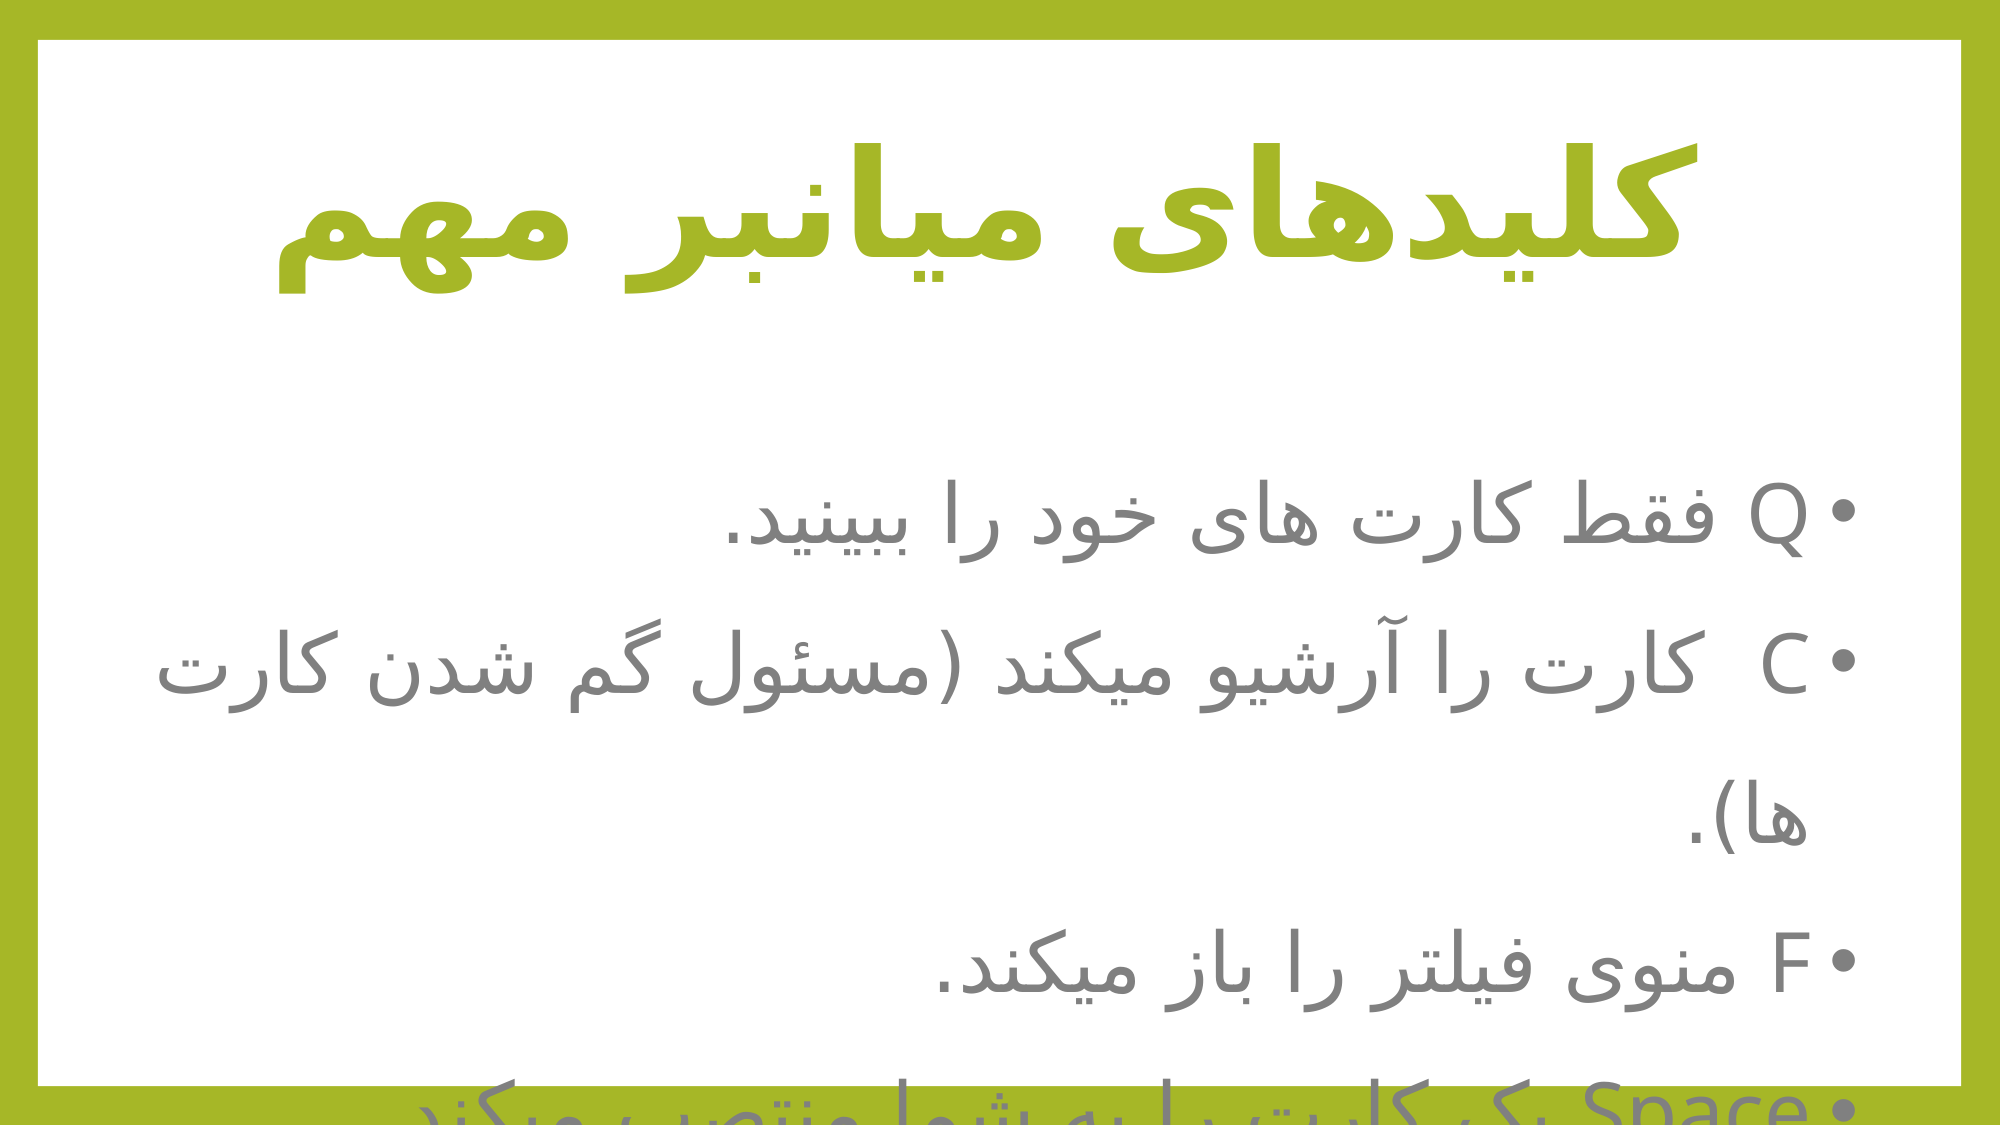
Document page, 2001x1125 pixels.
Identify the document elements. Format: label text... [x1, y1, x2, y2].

text_box Q فقط کارت های خود را ببینید. C کارت را آرشیو میکند (مسئول گم شدن کارت ها). F منوی فیلتر را باز میکند. Space یک کارت را به شما منتصب میکند. [42, 402, 1873, 1125]
title کلیدهای میانبر مهم [54, 97, 1914, 321]
